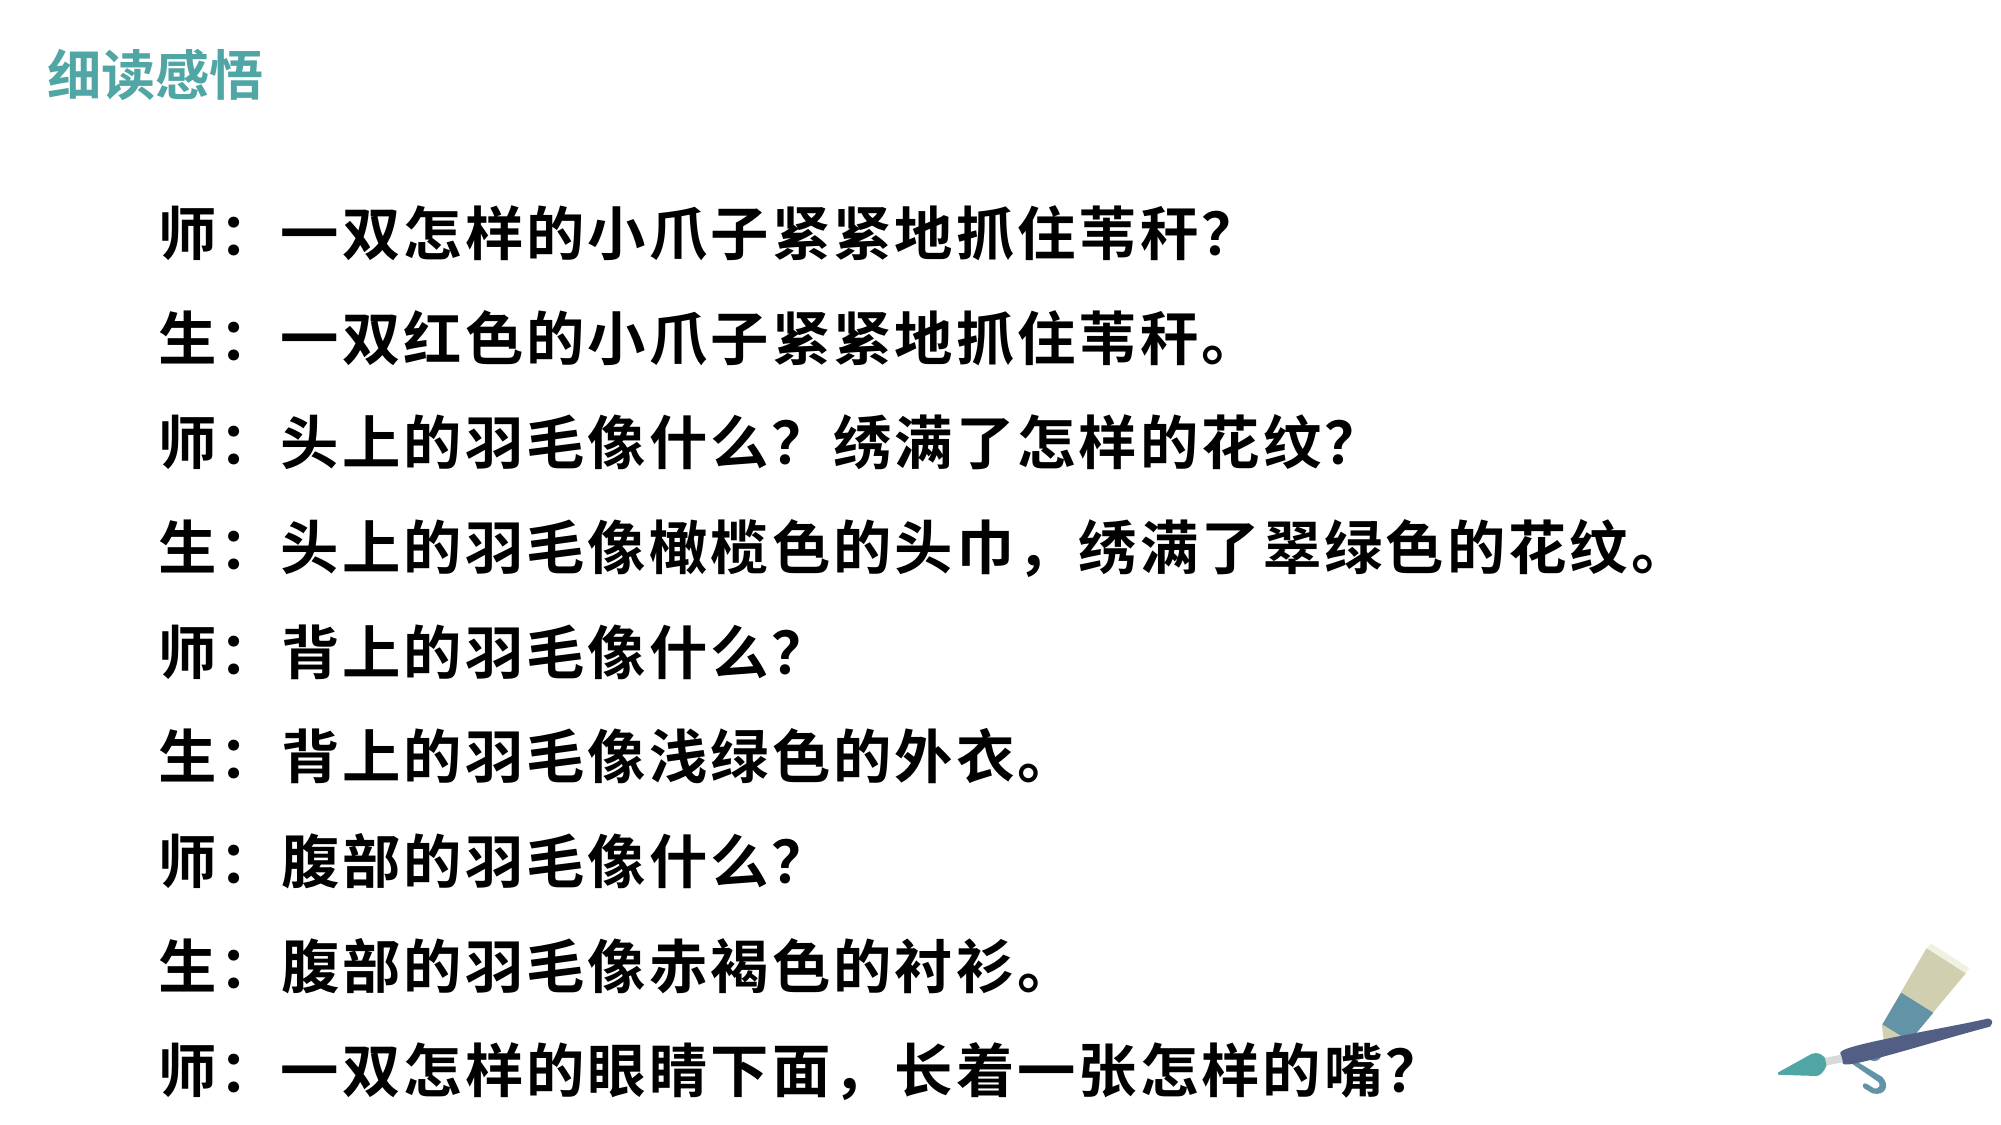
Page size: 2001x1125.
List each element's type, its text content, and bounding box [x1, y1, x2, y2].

list 师：一双怎样的小爪子紧紧地抓住苇秆？ 生：一双红色的小爪子紧紧地抓住苇秆。 师：头上的羽毛像什么？绣满了怎样的花纹？ 生：头上的羽毛像橄榄色的头巾，绣满了翠绿色的花纹。 师：背上的羽毛像什么？ 生：背上的羽毛像浅绿色的外衣。 师：腹部的羽毛像什么？ 生：腹部的羽毛像赤褐色的衬衫。 师：一双怎样的眼睛下面，长着一张怎样的嘴？ 生：一双透亮灵活的眼睛下面，长着一张又尖又长的嘴。 [143, 197, 1691, 1077]
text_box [1811, 945, 1974, 1125]
text_box 细读感悟 [32, 33, 347, 114]
